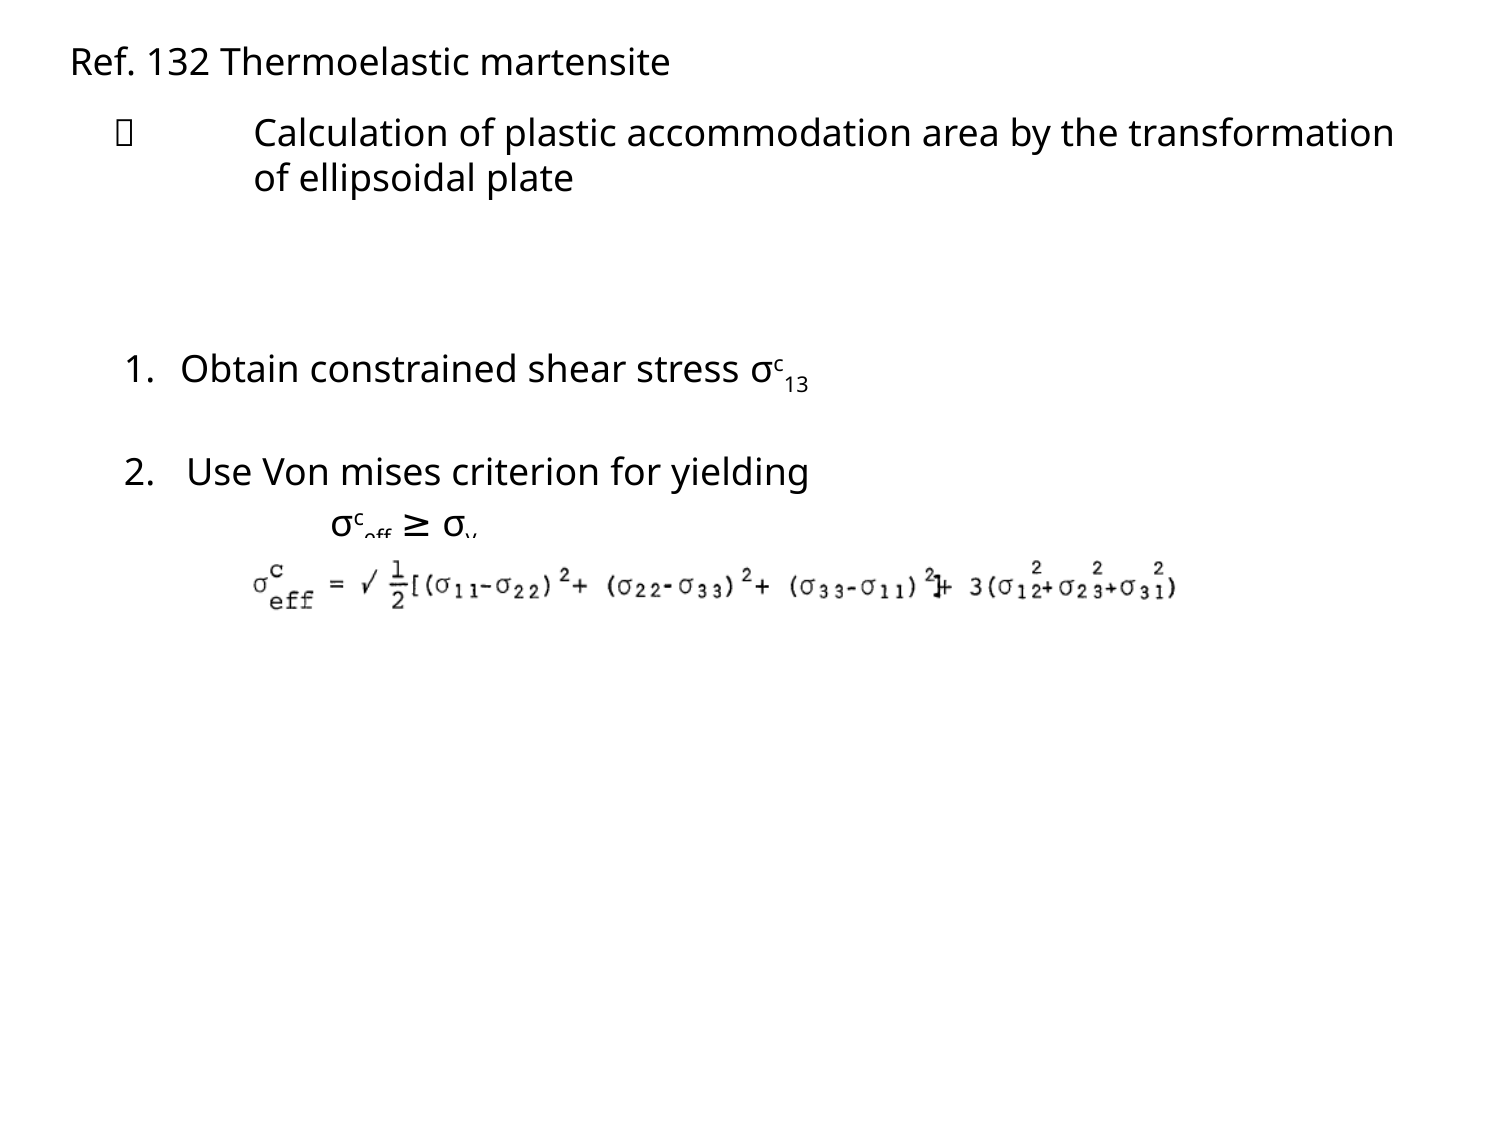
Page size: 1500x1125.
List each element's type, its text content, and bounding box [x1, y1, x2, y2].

text_box Ref. 132 Thermoelastic martensite [54, 30, 687, 91]
text_box  Calculation of plastic accommodation area by the transformation of ellipsoidal plate [88, 101, 1459, 207]
picture [241, 538, 1193, 634]
text_box Obtain constrained shear stress σc13 Use Von mises criterion for yielding σceff ≥ σy [109, 338, 826, 603]
